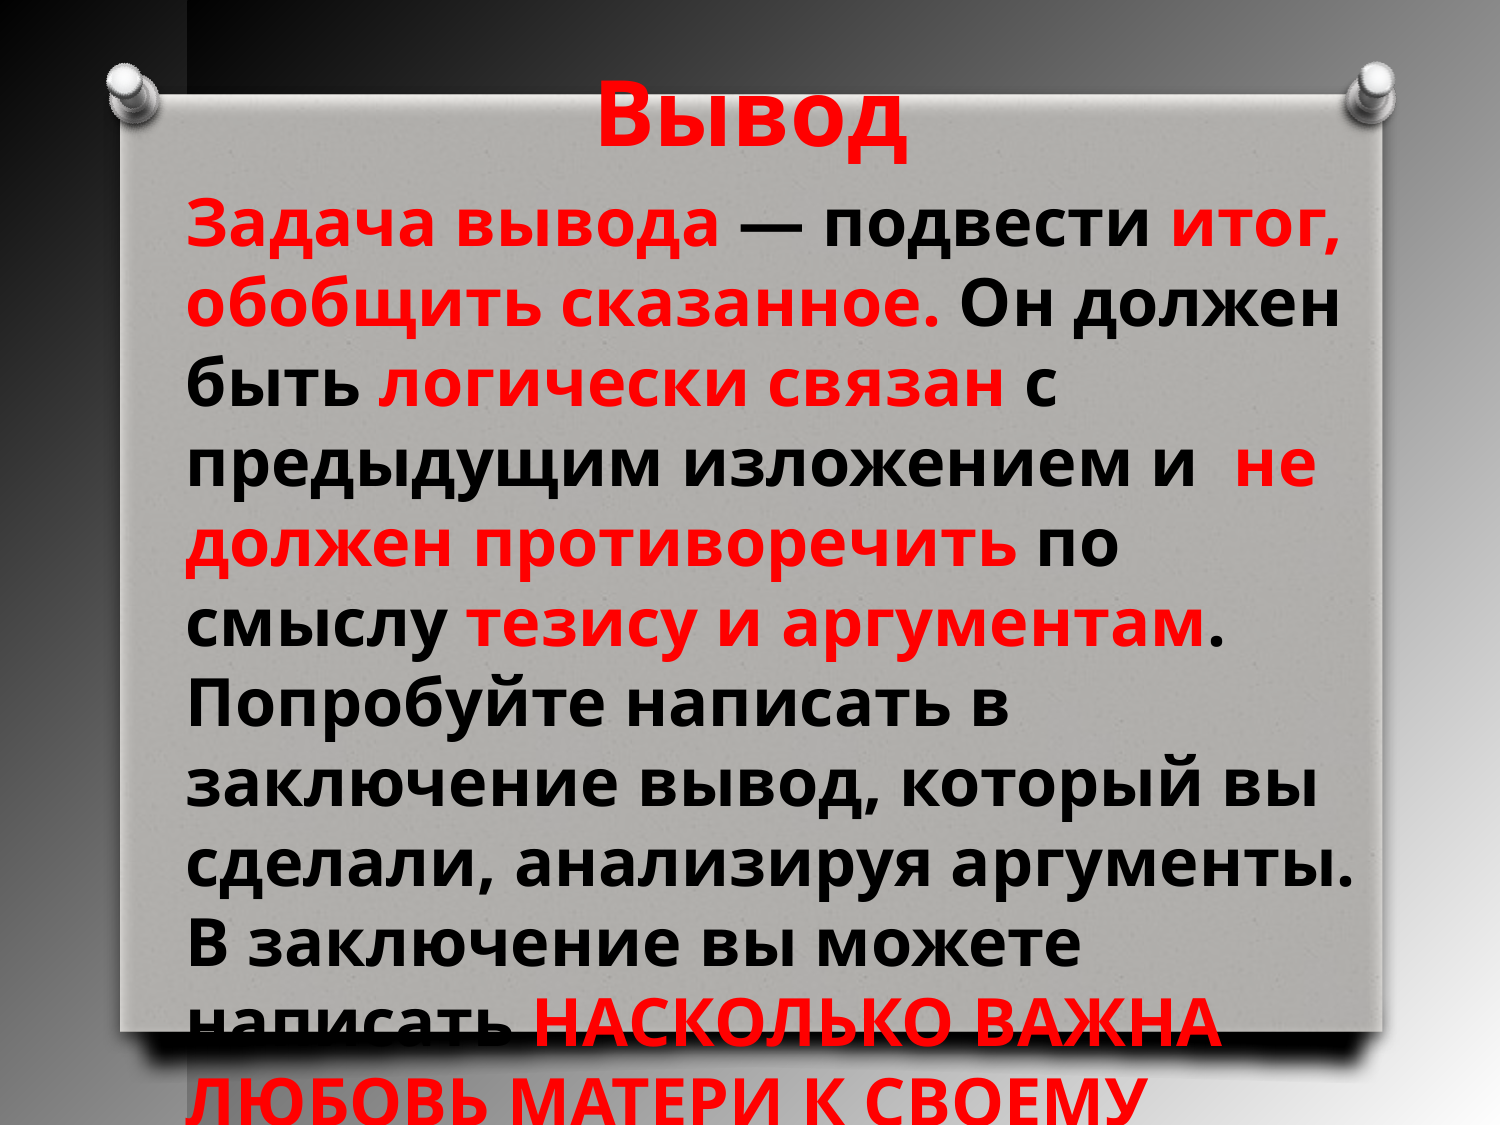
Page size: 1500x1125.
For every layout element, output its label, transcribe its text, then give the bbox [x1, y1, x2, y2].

picture [75, 29, 179, 153]
text_box Задача вывода — подвести итог, обобщить сказанное. Он должен быть логически связан с предыдущим изложением и не должен противоречить по смыслу тезису и аргументам. Попробуйте написать в заключение вывод, который вы сделали, анализируя аргументы. В заключение вы можете написать НАСКОЛЬКО ВАЖНА ЛЮБОВЬ МАТЕРИ К СВОЕМУ РЕБЕНКУ. [171, 172, 1400, 1125]
picture [1323, 35, 1439, 156]
text_box Вывод [179, 0, 1323, 172]
